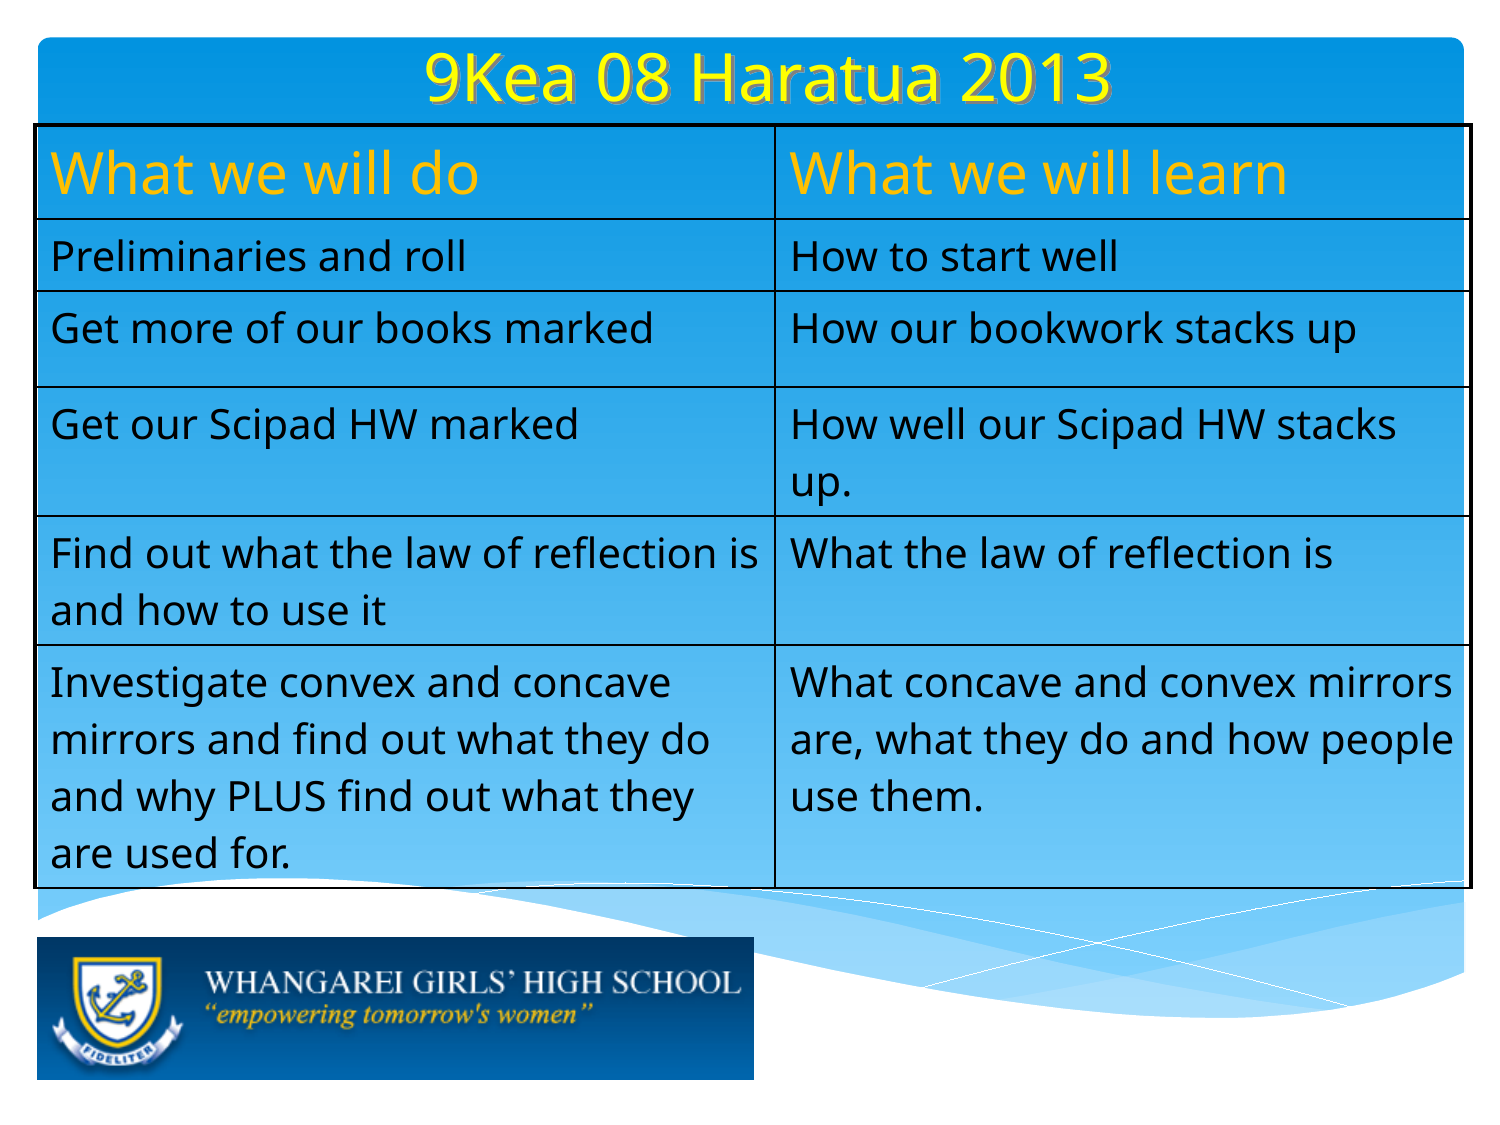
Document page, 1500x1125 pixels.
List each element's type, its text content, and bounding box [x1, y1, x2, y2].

table_cell What concave and convex mirrors are, what they do and how people use them. [776, 646, 1469, 887]
table_header What we will learn [776, 127, 1469, 218]
table_cell Get more of our books marked [37, 292, 774, 386]
table_cell Find out what the law of reflection is and how to use it [37, 517, 774, 644]
table_cell Investigate convex and concave mirrors and find out what they do and why PLUS find out what they are used for. [37, 646, 774, 887]
table_cell How well our Scipad HW stacks up. [776, 388, 1469, 515]
table_cell How to start well [776, 220, 1469, 290]
text_box 9Kea 08 Haratua 2013 [162, 24, 1375, 123]
picture [37, 937, 754, 1080]
table_cell How our bookwork stacks up [776, 292, 1469, 386]
table_header What we will do [37, 127, 774, 218]
table_cell Get our Scipad HW marked [37, 388, 774, 515]
table_cell What the law of reflection is [776, 517, 1469, 644]
table_cell Preliminaries and roll [37, 220, 774, 290]
